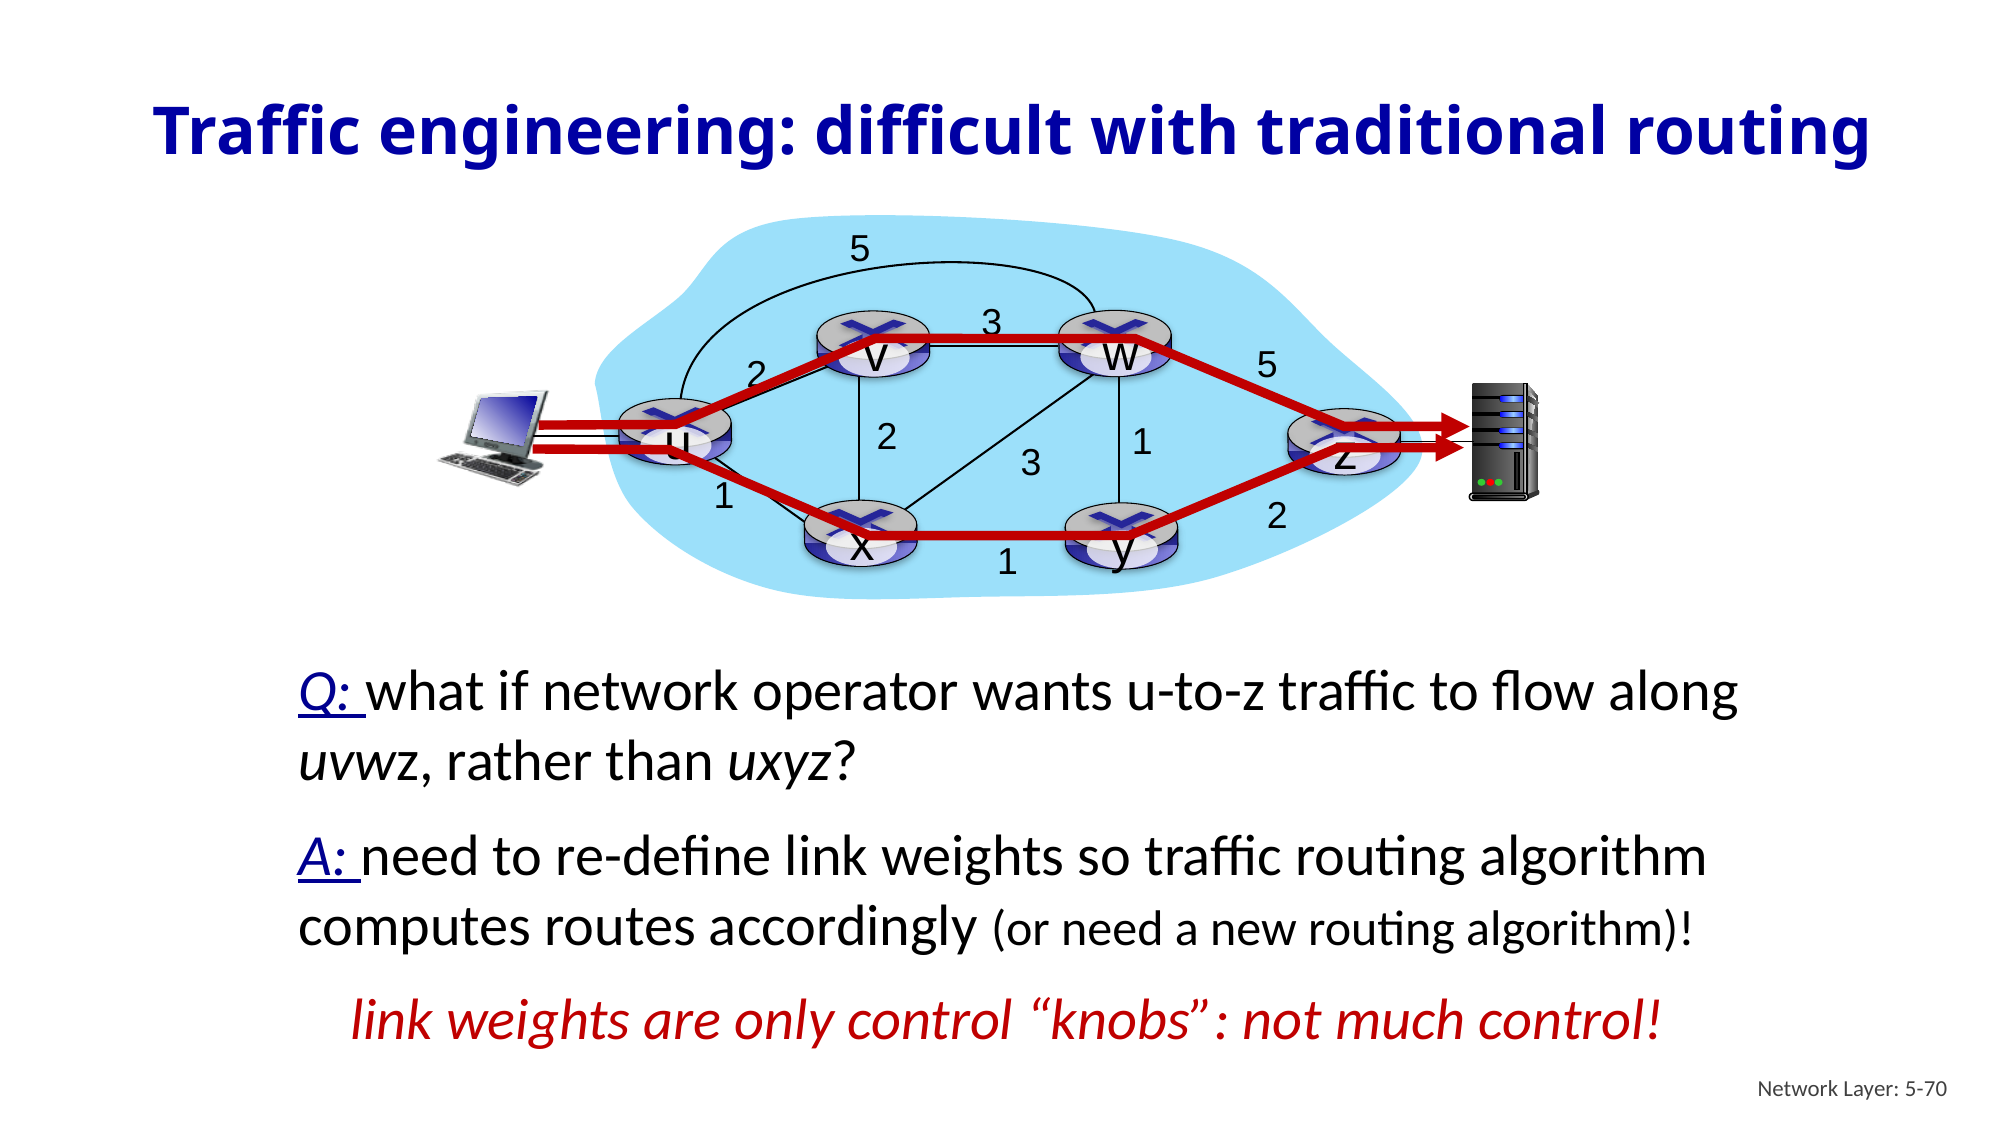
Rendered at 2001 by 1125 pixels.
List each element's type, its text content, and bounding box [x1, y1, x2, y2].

slide_number Network Layer: 5-70 [1512, 1056, 1963, 1117]
text_box link weights are only control “knobs”: not much control! [335, 974, 1680, 1059]
title Traffic engineering: difficult with traditional routing [137, 59, 1895, 207]
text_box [411, 209, 1540, 604]
text_box Q: what if network operator wants u-to-z traffic to flow along uvwz, rather than uxyz? A: need to re-define link weights so traffic routing algorithm computes routes accordingly (or need a new routing algorithm)! [283, 644, 1880, 964]
